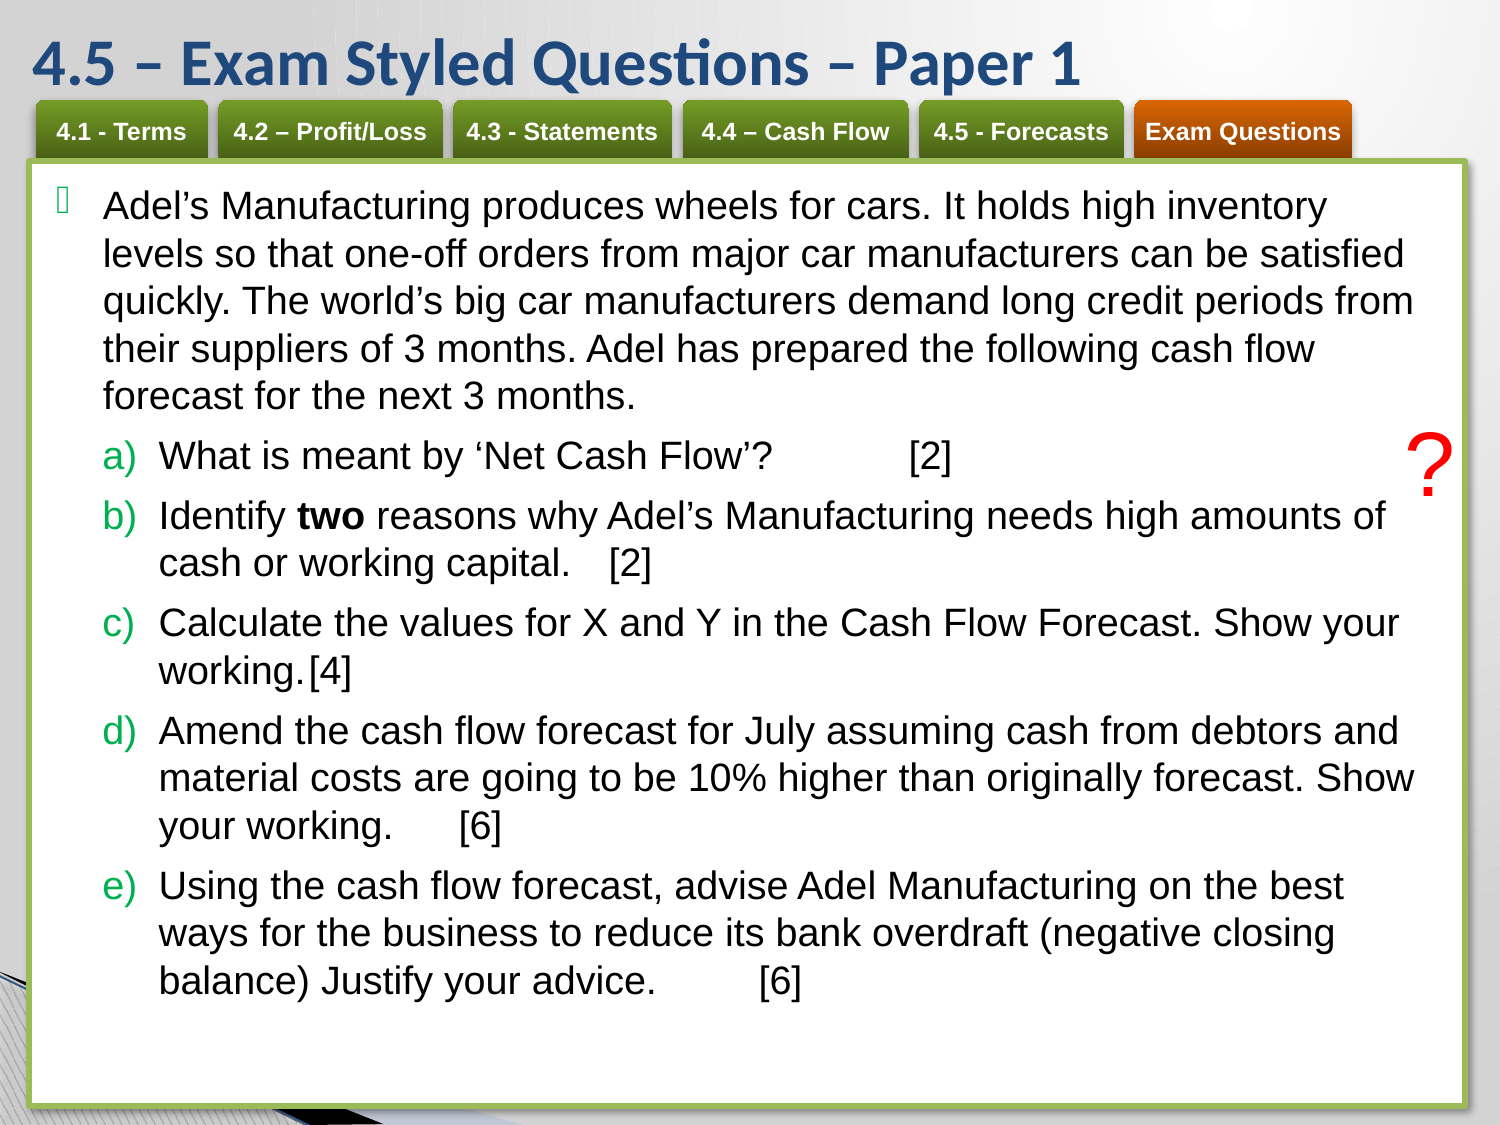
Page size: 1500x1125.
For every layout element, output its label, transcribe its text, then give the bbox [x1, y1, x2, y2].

title 4.5 – Exam Styled Questions – Paper 1 [17, 7, 1282, 110]
text_box ? [1390, 397, 1450, 522]
picture [281, 1114, 303, 1125]
text_box Adel’s Manufacturing produces wheels for cars. It holds high inventory levels so that one-off orders from major car manufacturers can be satisfied quickly. The world’s big car manufacturers demand long credit periods from their suppliers of 3 months. Adel has prepared the following cash flow forecast for the next 3 months. What is meant by ‘Net Cash Flow’? [2] Identify two reasons why Adel’s Manufacturing needs high amounts of cash or working capital. [2] Calculate the values for X and Y in the Cash Flow Forecast. Show your working. [4] Amend the cash flow forecast for July assuming cash from debtors and material costs are going to be 10% higher than originally forecast. Show your working. [6] Using the cash flow forecast, advise Adel Manufacturing on the best ways for the business to reduce its bank overdraft (negative closing balance) Justify your advice. [6] [41, 172, 1435, 1010]
